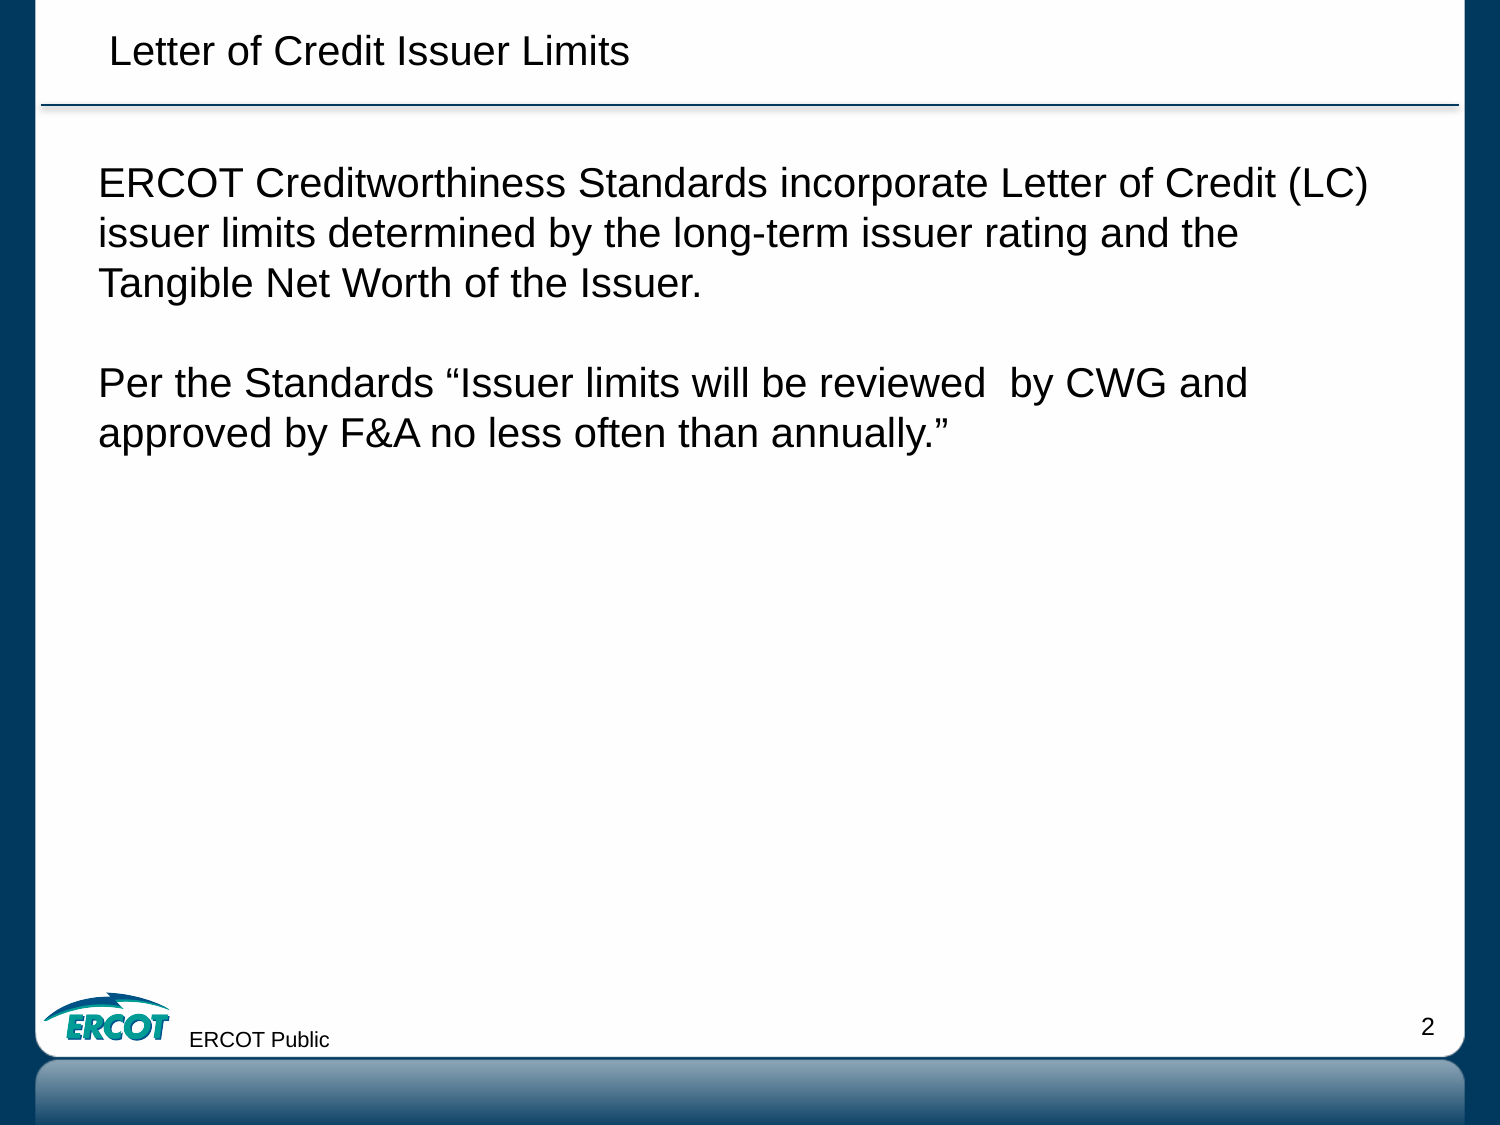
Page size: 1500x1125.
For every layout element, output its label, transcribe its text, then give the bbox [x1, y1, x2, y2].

picture [35, 0, 1465, 1125]
text_box Letter of Credit Issuer Limits [93, 2, 1346, 96]
text_box ERCOT Public [174, 991, 1301, 1059]
text_box ERCOT Creditworthiness Standards incorporate Letter of Credit (LC) issuer limits determined by the long-term issuer rating and the Tangible Net Worth of the Issuer. Per the Standards “Issuer limits will be reviewed by CWG and approved by F&A no less often than annually.” [83, 148, 1421, 513]
